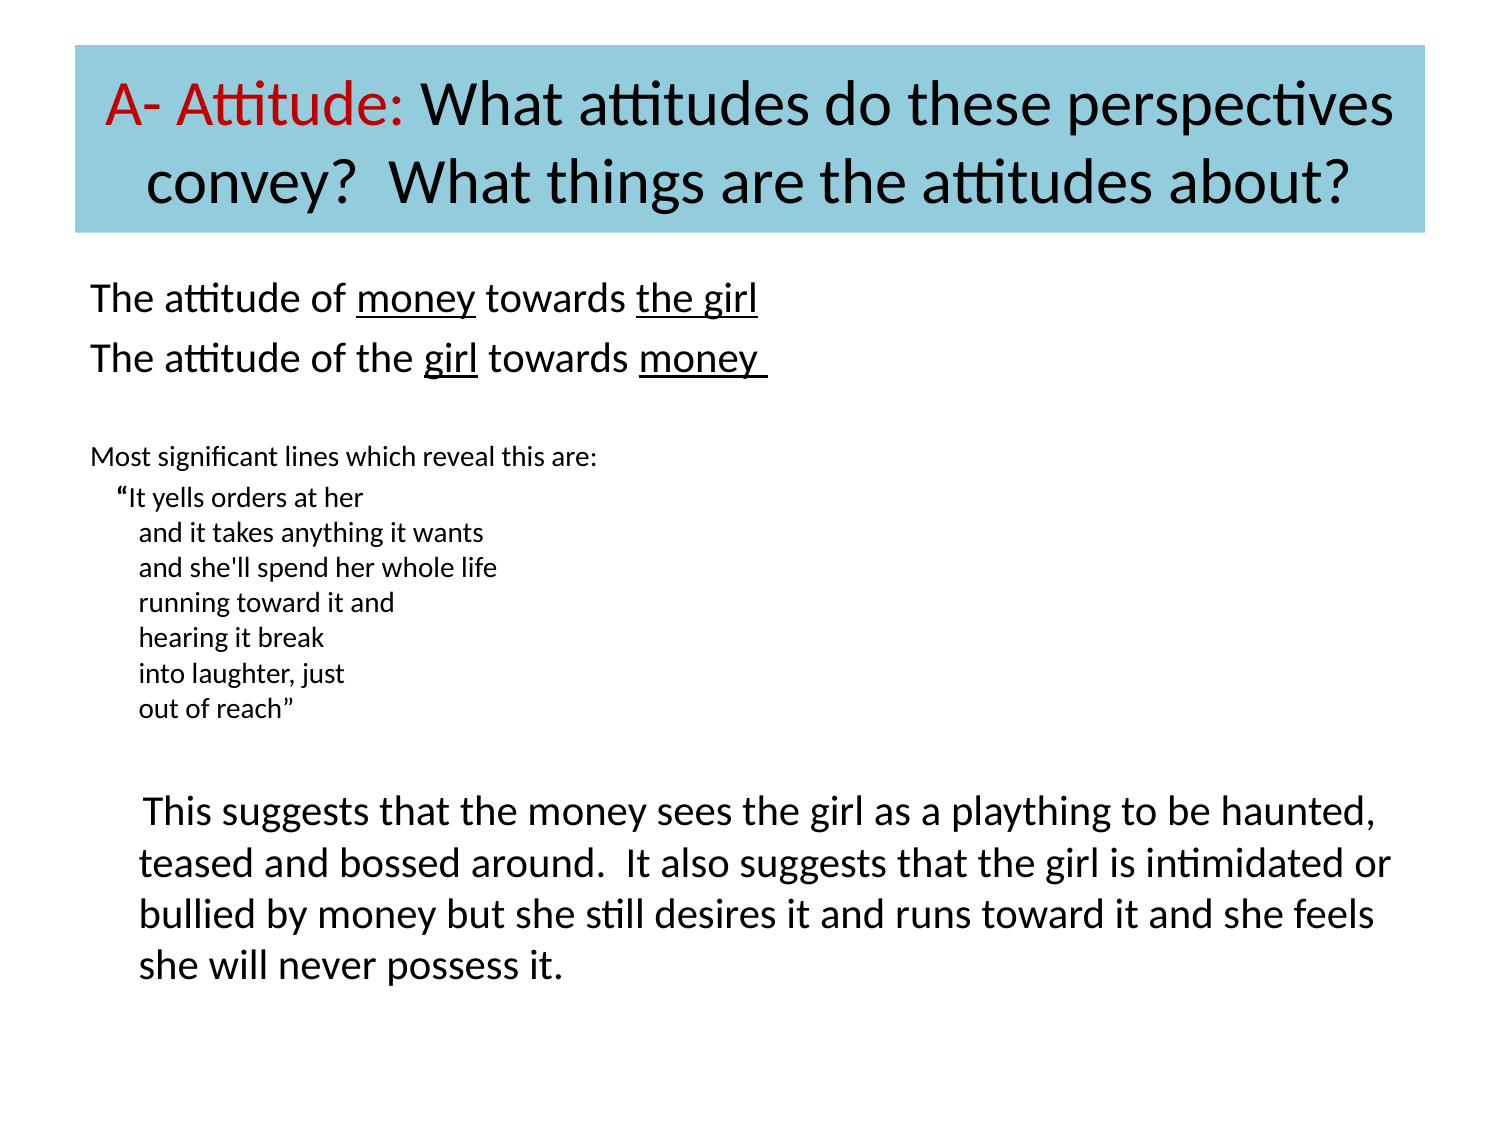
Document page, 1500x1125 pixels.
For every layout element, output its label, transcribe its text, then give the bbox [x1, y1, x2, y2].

title A- Attitude: What attitudes do these perspectives convey? What things are the attitudes about? [75, 45, 1425, 233]
list The attitude of money towards the girl The attitude of the girl towards money Most significant lines which reveal this are: “It yells orders at her and it takes anything it wants and she'll spend her whole life running toward it and hearing it break into laughter, just out of reach” This suggests that the money sees the girl as a plaything to be haunted, teased and bossed around. It also suggests that the girl is intimidated or bullied by money but she still desires it and runs toward it and she feels she will never possess it. [75, 262, 1425, 1005]
